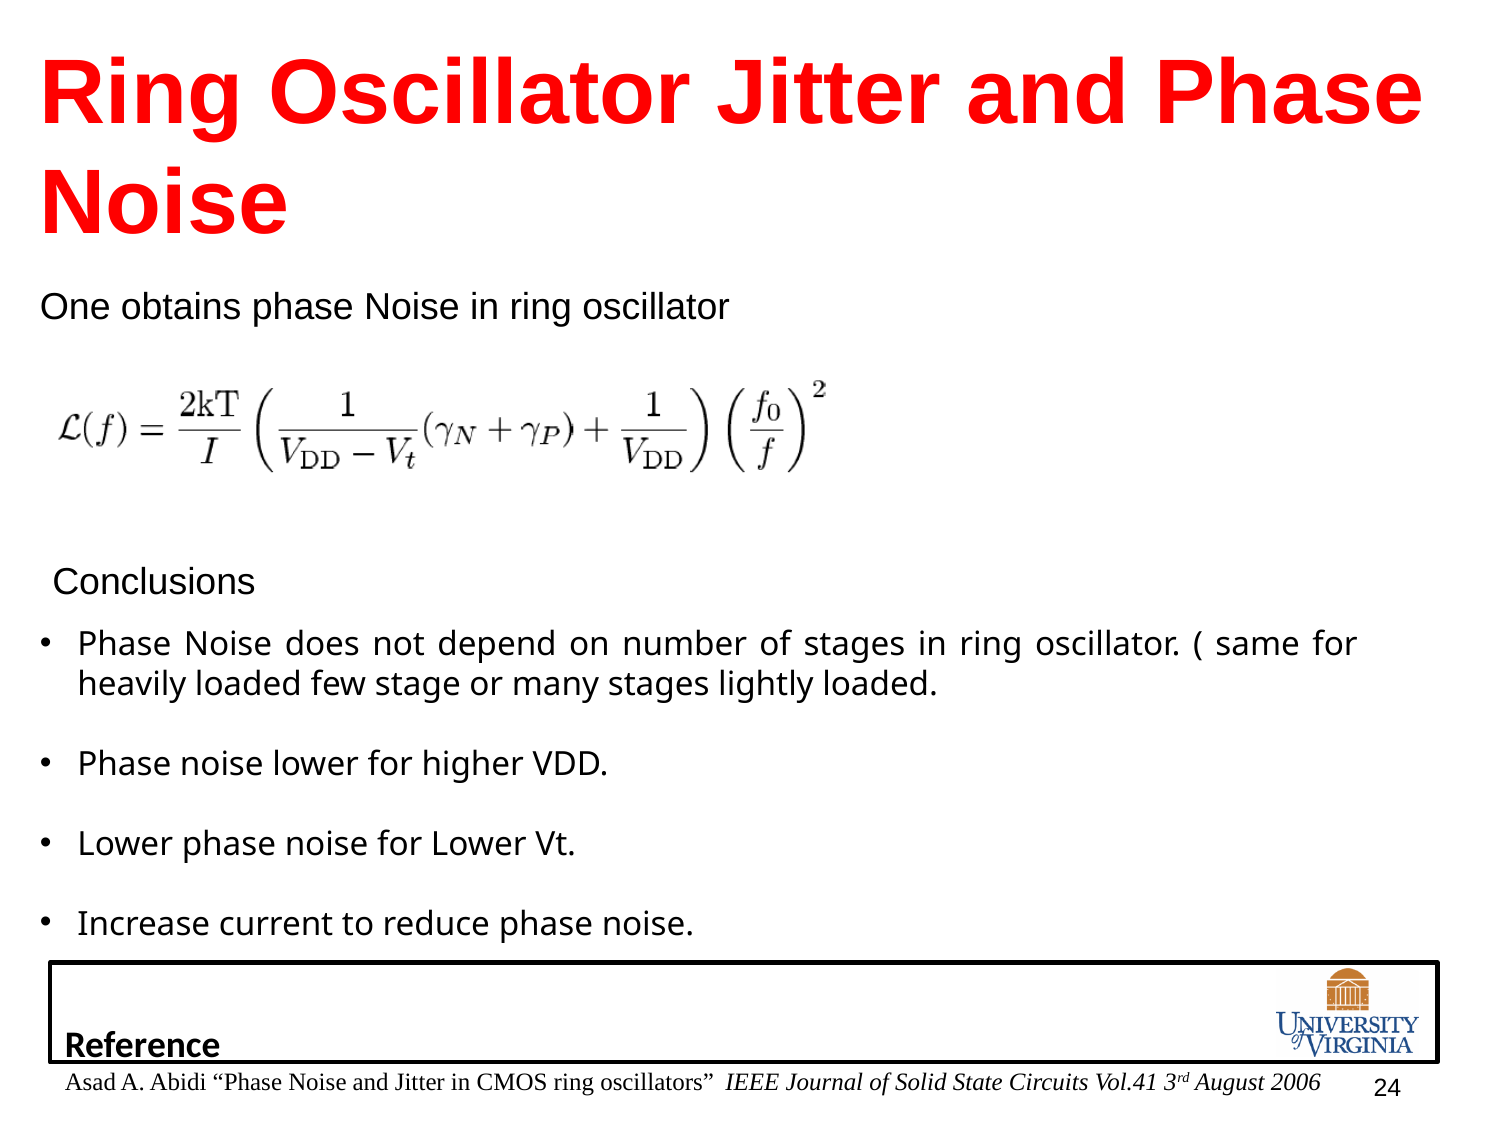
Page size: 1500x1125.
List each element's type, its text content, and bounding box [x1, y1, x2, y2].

picture [24, 349, 828, 489]
text_box One obtains phase Noise in ring oscillator [24, 274, 1475, 335]
text_box Phase Noise does not depend on number of stages in ring oscillator. ( same for heavily loaded few stage or many stages lightly loaded. Phase noise lower for higher VDD. Lower phase noise for Lower Vt. Increase current to reduce phase noise. [24, 614, 1375, 989]
picture [1276, 968, 1419, 1013]
text_box Conclusions [37, 549, 375, 610]
text_box Reference Asad A. Abidi “Phase Noise and Jitter in CMOS ring oscillators” IEEE Journal of Solid State Circuits Vol.41 3rd August 2006 [50, 1013, 1450, 1103]
text_box Ring Oscillator Jitter and Phase Noise [24, 24, 1500, 260]
